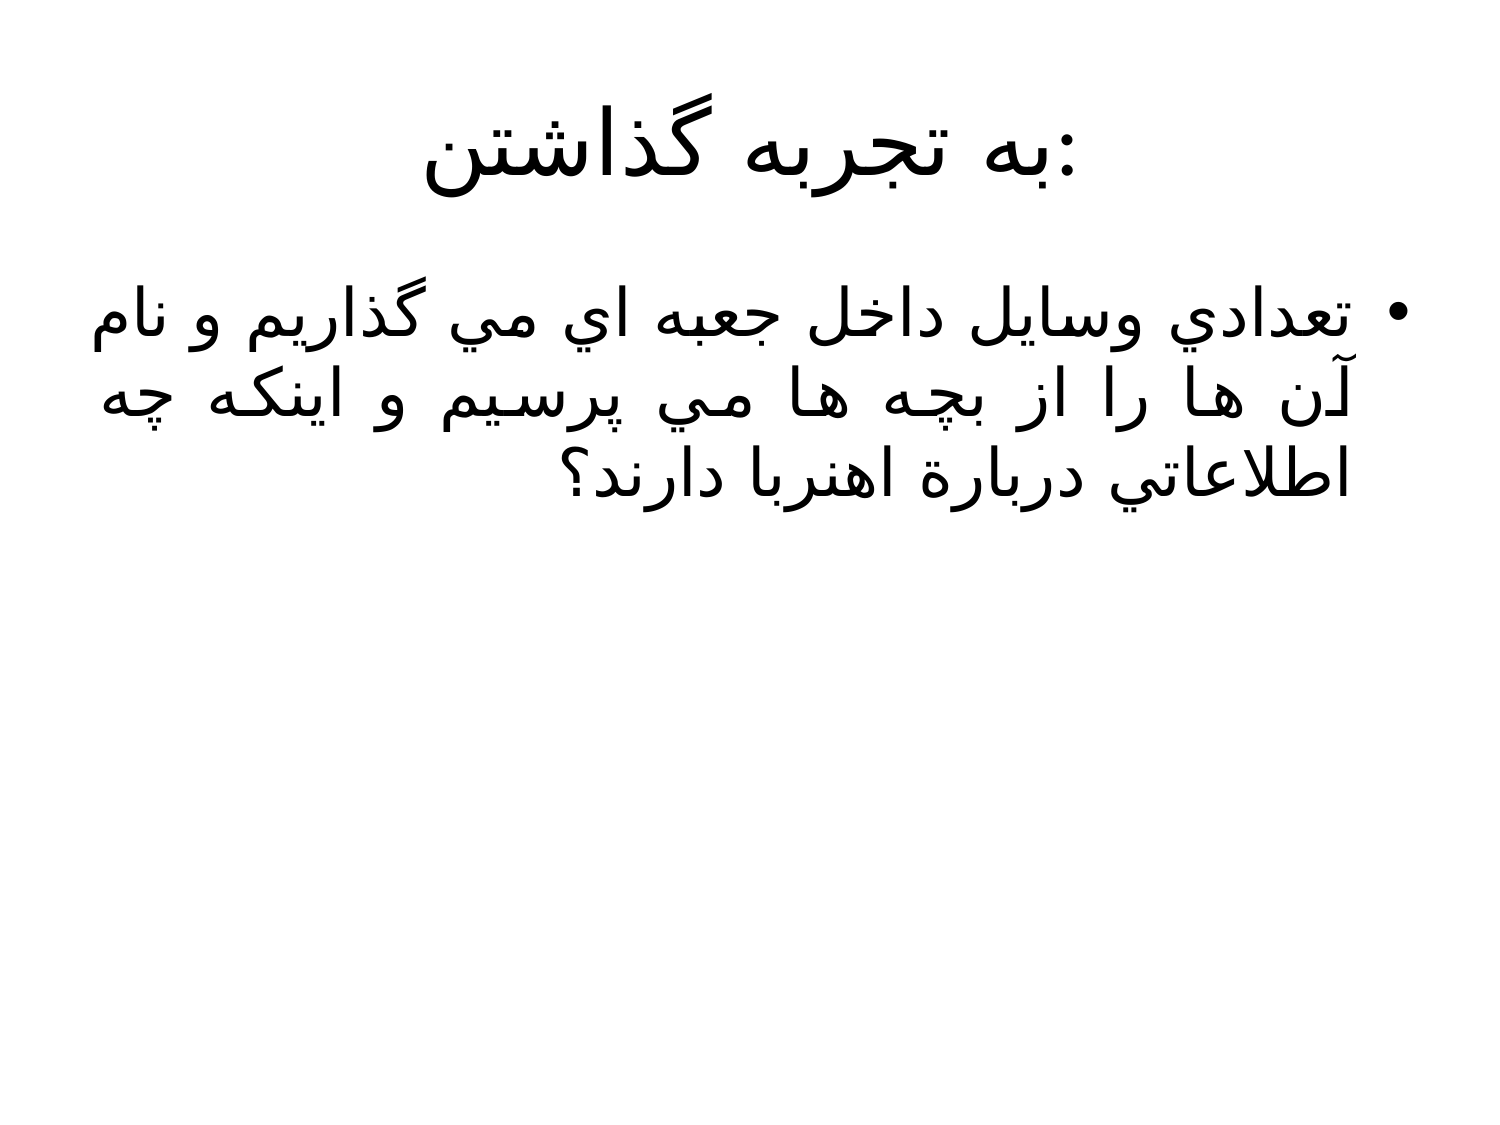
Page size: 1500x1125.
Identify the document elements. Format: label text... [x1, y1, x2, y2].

title به تجربه گذاشتن: [75, 45, 1425, 233]
list تعدادي وسايل داخل جعبه اي مي گذاريم و نام آن ها را از بچه ها مي پرسيم و اينكه چه اطلاعاتي دربارة اهنربا دارند؟ [75, 262, 1425, 1005]
